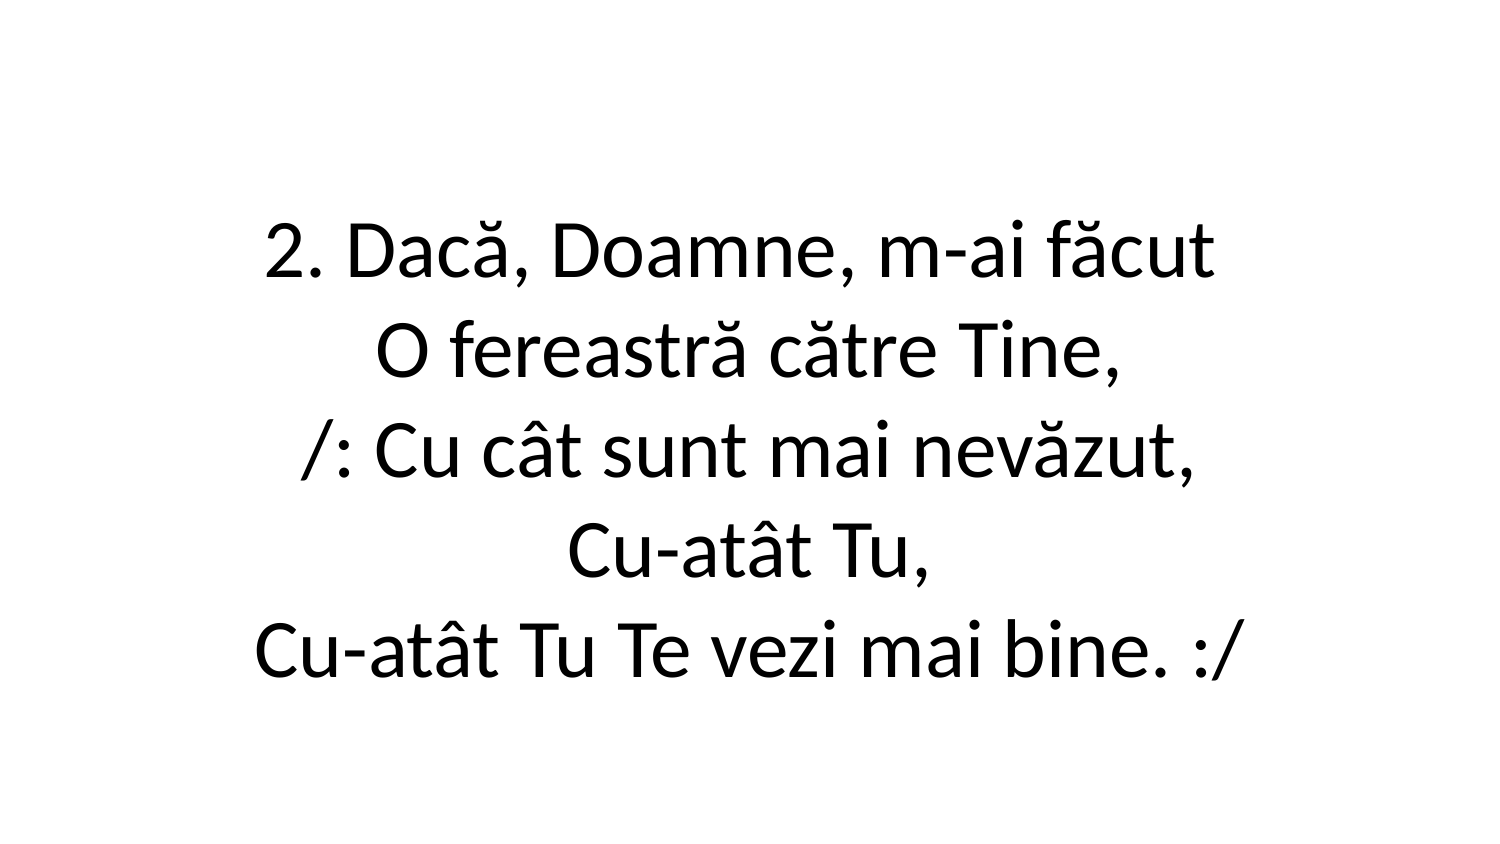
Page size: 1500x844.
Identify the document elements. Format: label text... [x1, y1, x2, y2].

text_box 2. Dacă, Doamne, m-ai făcut O fereastră către Tine, /: Cu cât sunt mai nevăzut, Cu-atât Tu, Cu-atât Tu Te vezi mai bine. :/ [239, 142, 1261, 702]
